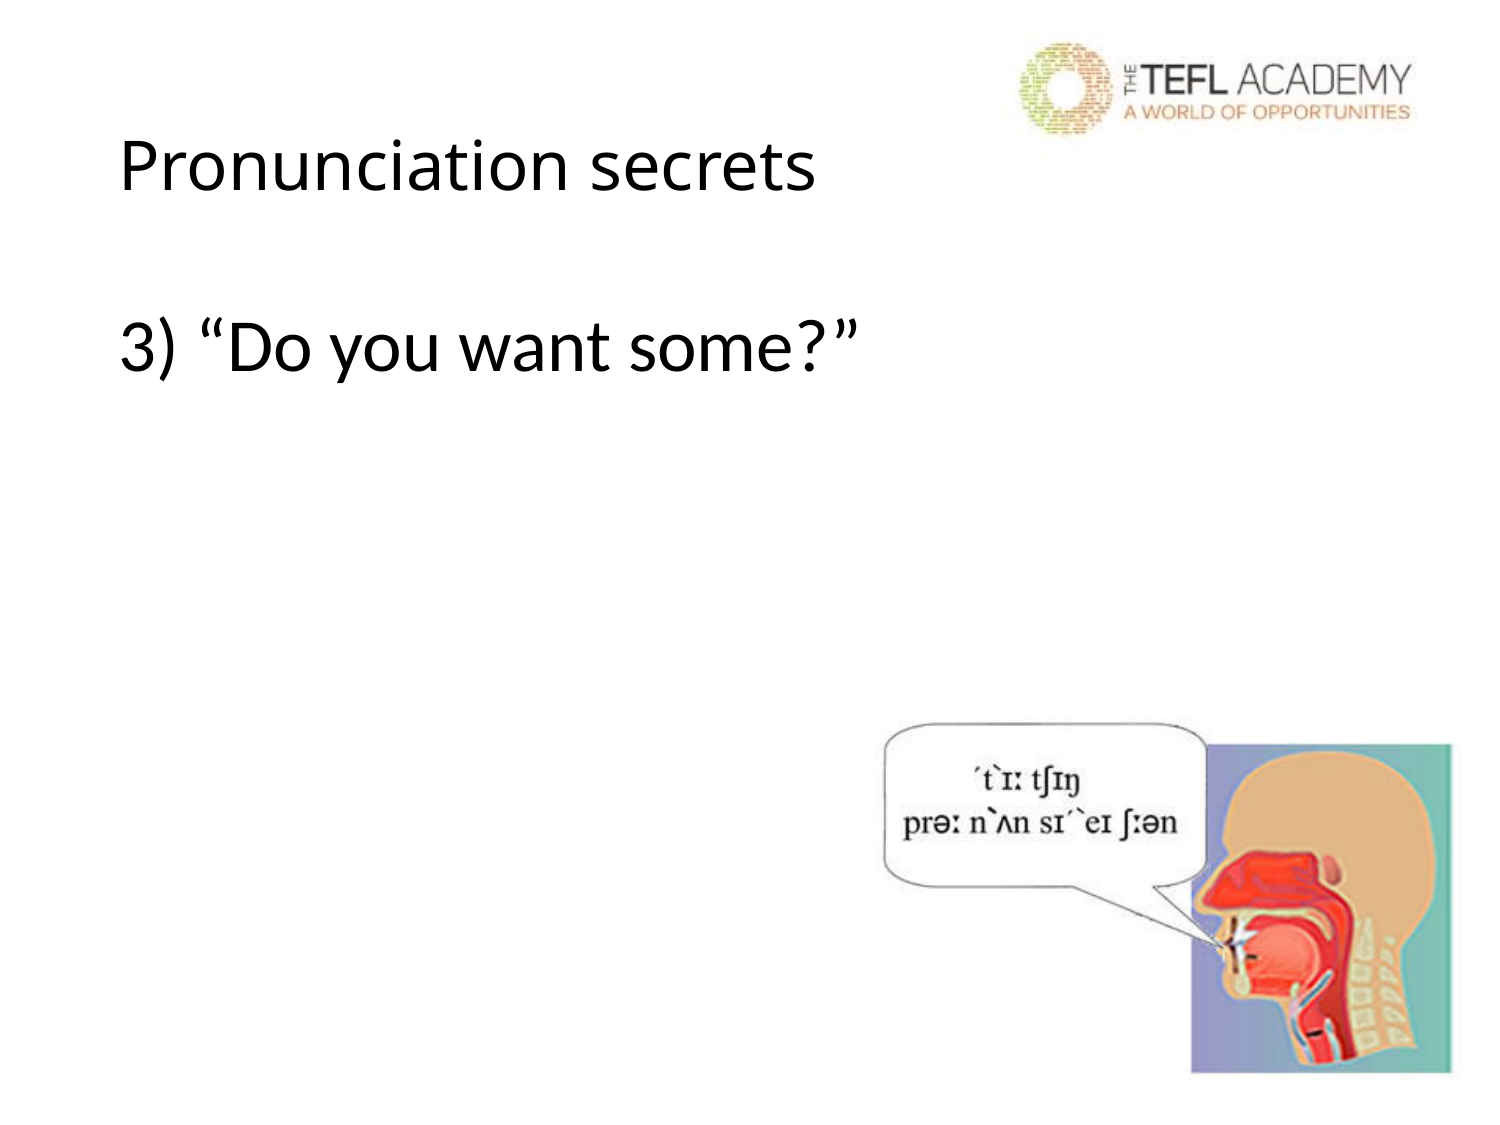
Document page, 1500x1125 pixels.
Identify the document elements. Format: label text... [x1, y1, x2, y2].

picture [1002, 30, 1446, 157]
picture [874, 668, 1500, 1086]
list 3) “Do you want some?” [103, 299, 1397, 1014]
title Pronunciation secrets [103, 59, 1397, 278]
